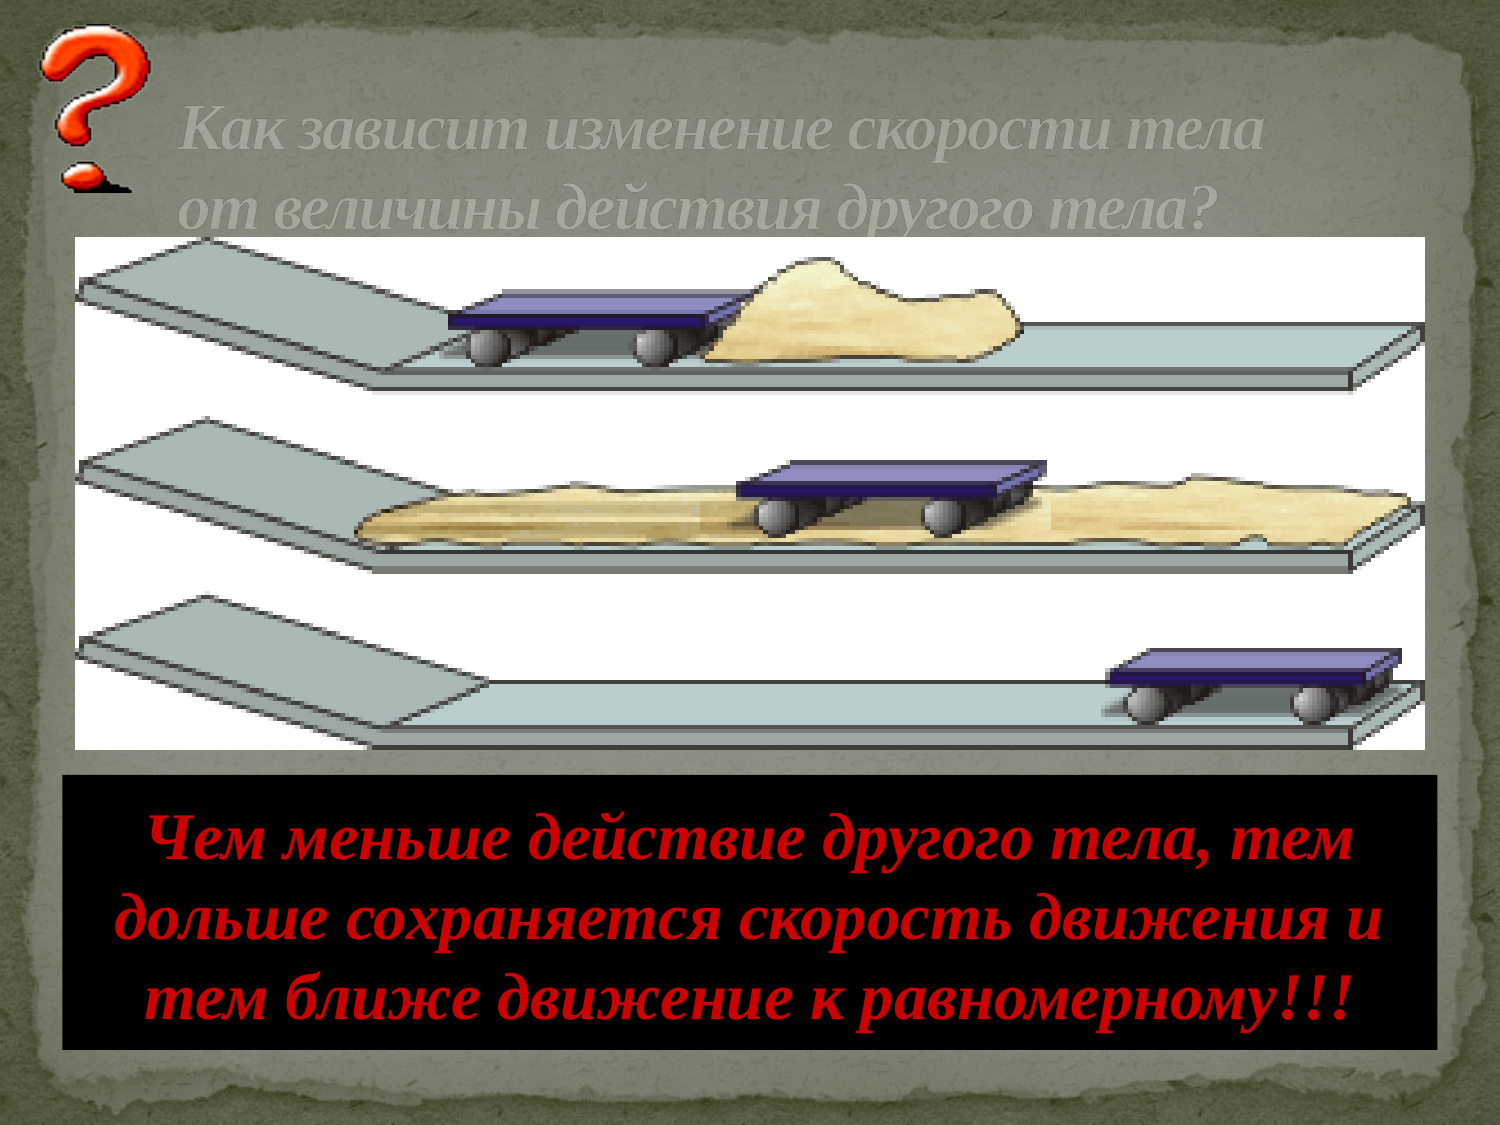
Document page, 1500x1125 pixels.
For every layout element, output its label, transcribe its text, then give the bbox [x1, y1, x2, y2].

picture [24, 24, 165, 193]
title Как зависит изменение скорости тела от величины действия другого тела? [162, 24, 1438, 250]
text_box Чем меньше действие другого тела, тем дольше сохраняется скорость движения и тем ближе движение к равномерному!!! [62, 774, 1438, 1050]
picture [74, 237, 1427, 751]
